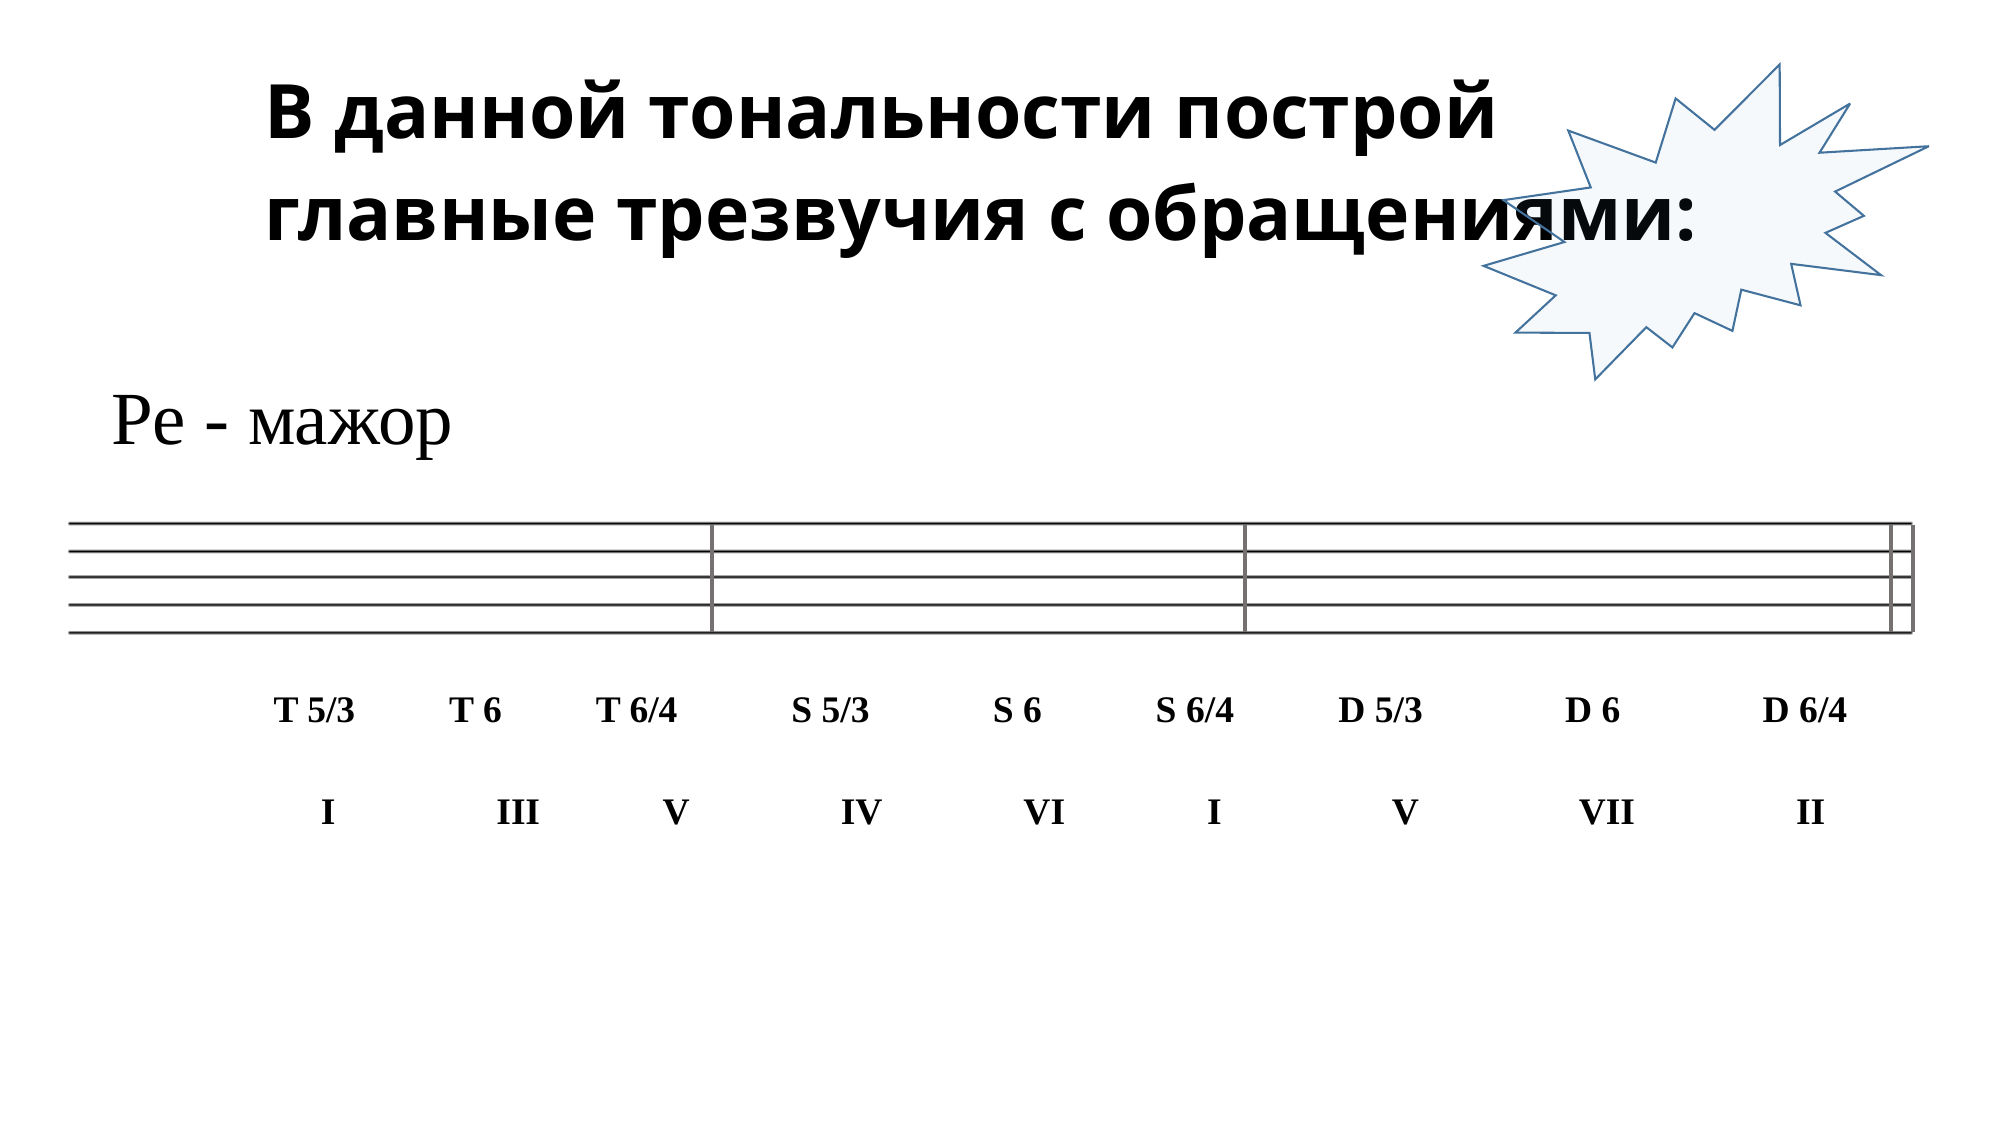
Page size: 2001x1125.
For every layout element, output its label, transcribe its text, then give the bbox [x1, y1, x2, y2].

picture [30, 458, 1973, 709]
text_box [1480, 61, 1930, 382]
text_box Ре - мажор [96, 362, 469, 458]
text_box I III V IV VI I V VII II [306, 779, 1852, 839]
text_box T 5/3 T 6 T 6/4 S 5/3 S 6 S 6/4 D 5/3 D 6 D 6/4 [258, 709, 1864, 738]
text_box В данной тональности построй главные трезвучия с обращениями: [250, 53, 1753, 263]
